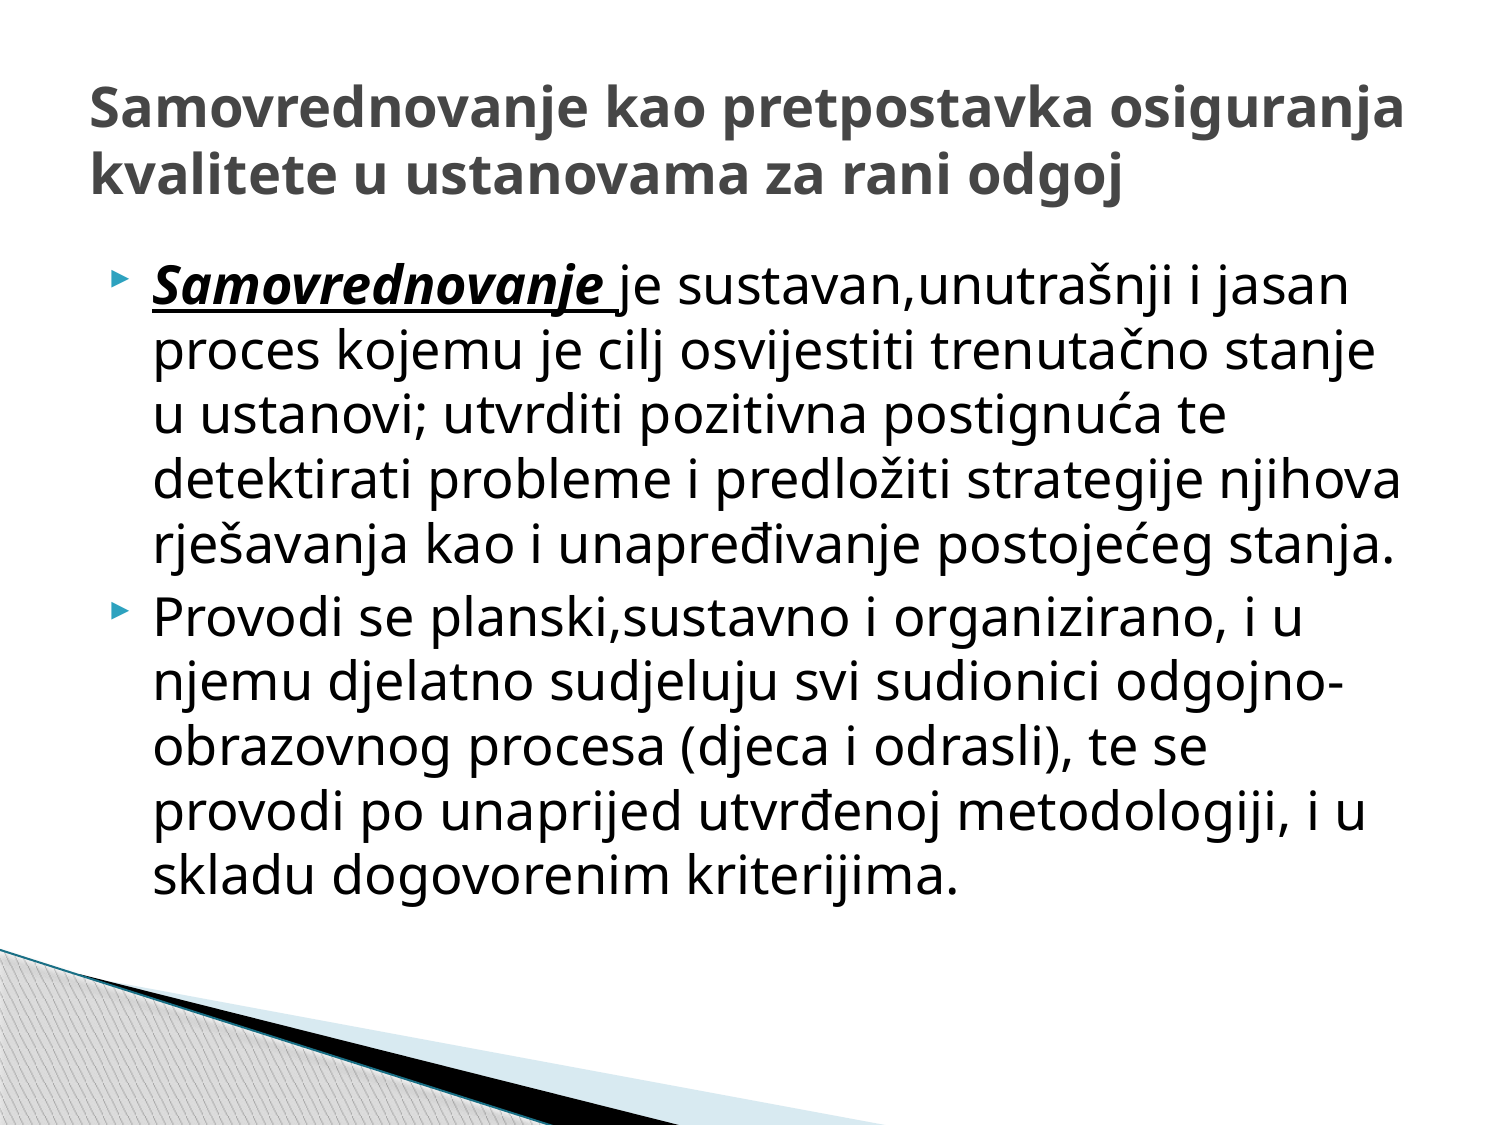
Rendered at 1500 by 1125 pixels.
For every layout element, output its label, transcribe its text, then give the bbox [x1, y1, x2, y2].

list Samovrednovanje je sustavan,unutrašnji i jasan proces kojemu je cilj osvijestiti trenutačno stanje u ustanovi; utvrditi pozitivna postignuća te detektirati probleme i predložiti strategije njihova rješavanja kao i unapređivanje postojećeg stanja. Provodi se planski,sustavno i organizirano, i u njemu djelatno sudjeluju svi sudionici odgojno-obrazovnog procesa (djeca i odrasli), te se provodi po unaprijed utvrđenoj metodologiji, i u skladu dogovorenim kriterijima. [75, 243, 1425, 986]
title Samovrednovanje kao pretpostavka osiguranja kvalitete u ustanovama za rani odgoj [75, 45, 1425, 233]
